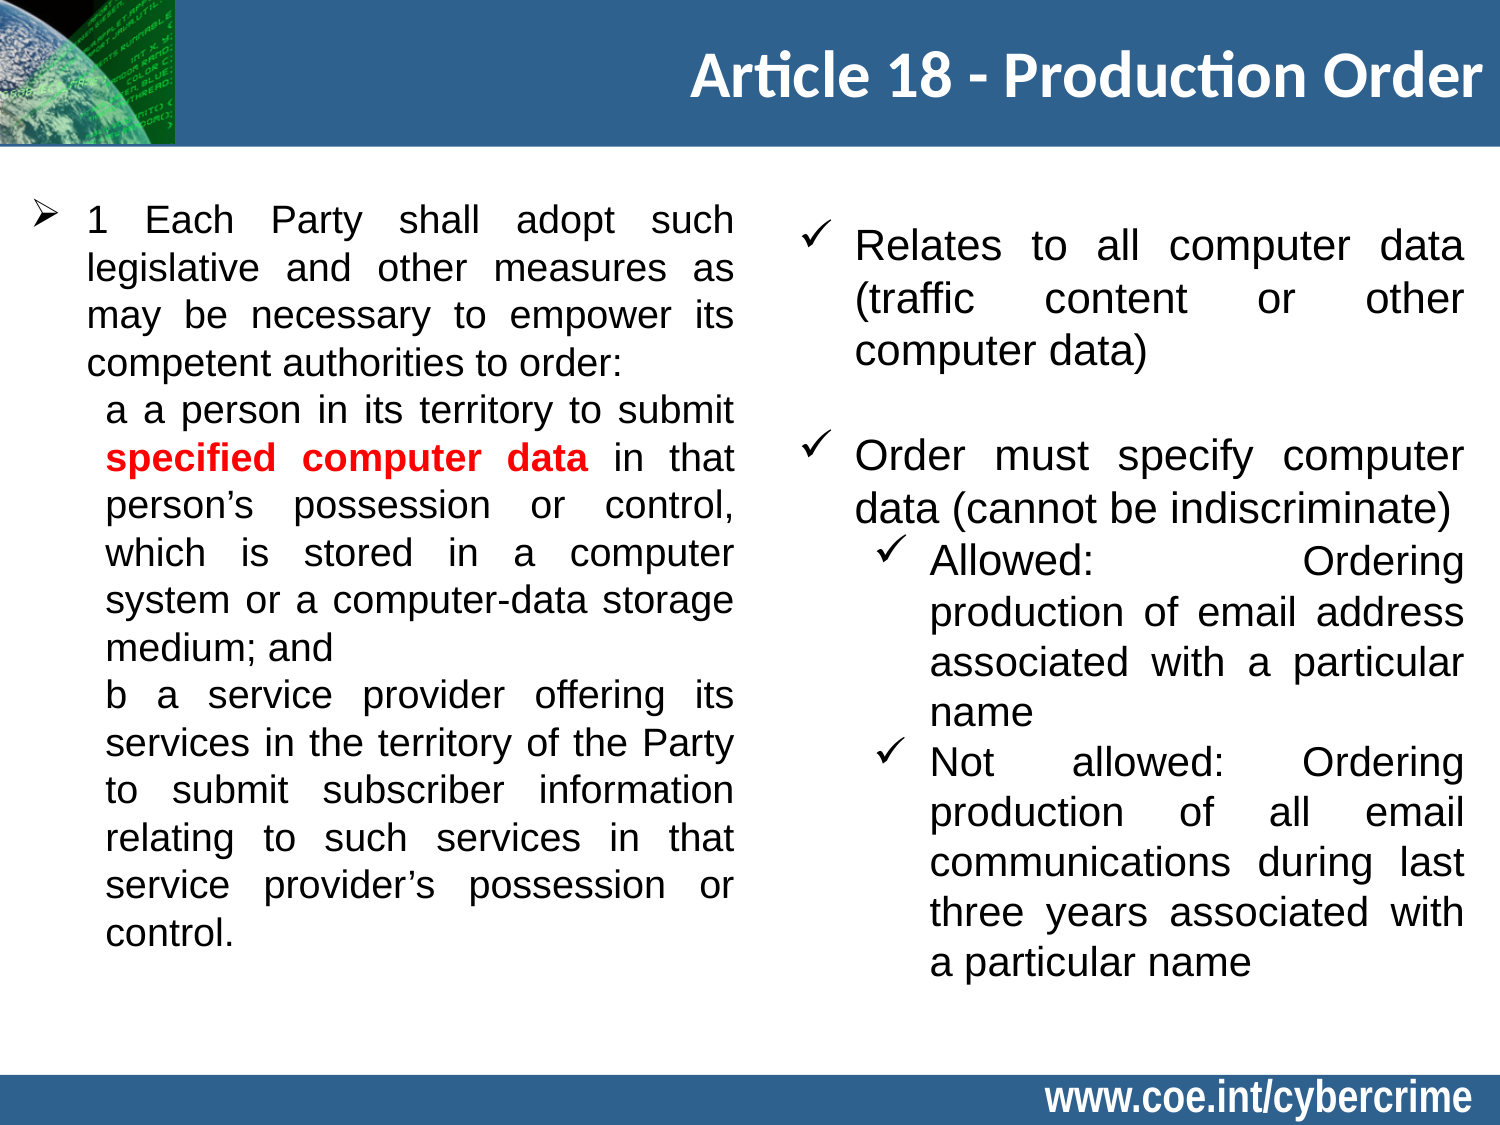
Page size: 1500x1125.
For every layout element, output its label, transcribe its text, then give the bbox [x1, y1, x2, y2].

picture [0, 0, 175, 144]
text_box [0, 1073, 1030, 1125]
text_box 1 Each Party shall adopt such legislative and other measures as may be necessary to empower its competent authorities to order: a a person in its territory to submit specified computer data in that person’s possession or control, which is stored in a computer system or a computer-data storage medium; and b a service provider offering its services in the territory of the Party to submit subscriber information relating to such services in that service provider’s possession or control. [15, 186, 750, 962]
text_box www.coe.int/cybercrime [1030, 1059, 1500, 1125]
text_box Article 18 - Production Order [177, 0, 1500, 149]
text_box Relates to all computer data (traffic content or other computer data) Order must specify computer data (cannot be indiscriminate) Allowed: Ordering production of email address associated with a particular name Not allowed: Ordering production of all email communications during last three years associated with a particular name [783, 209, 1480, 992]
